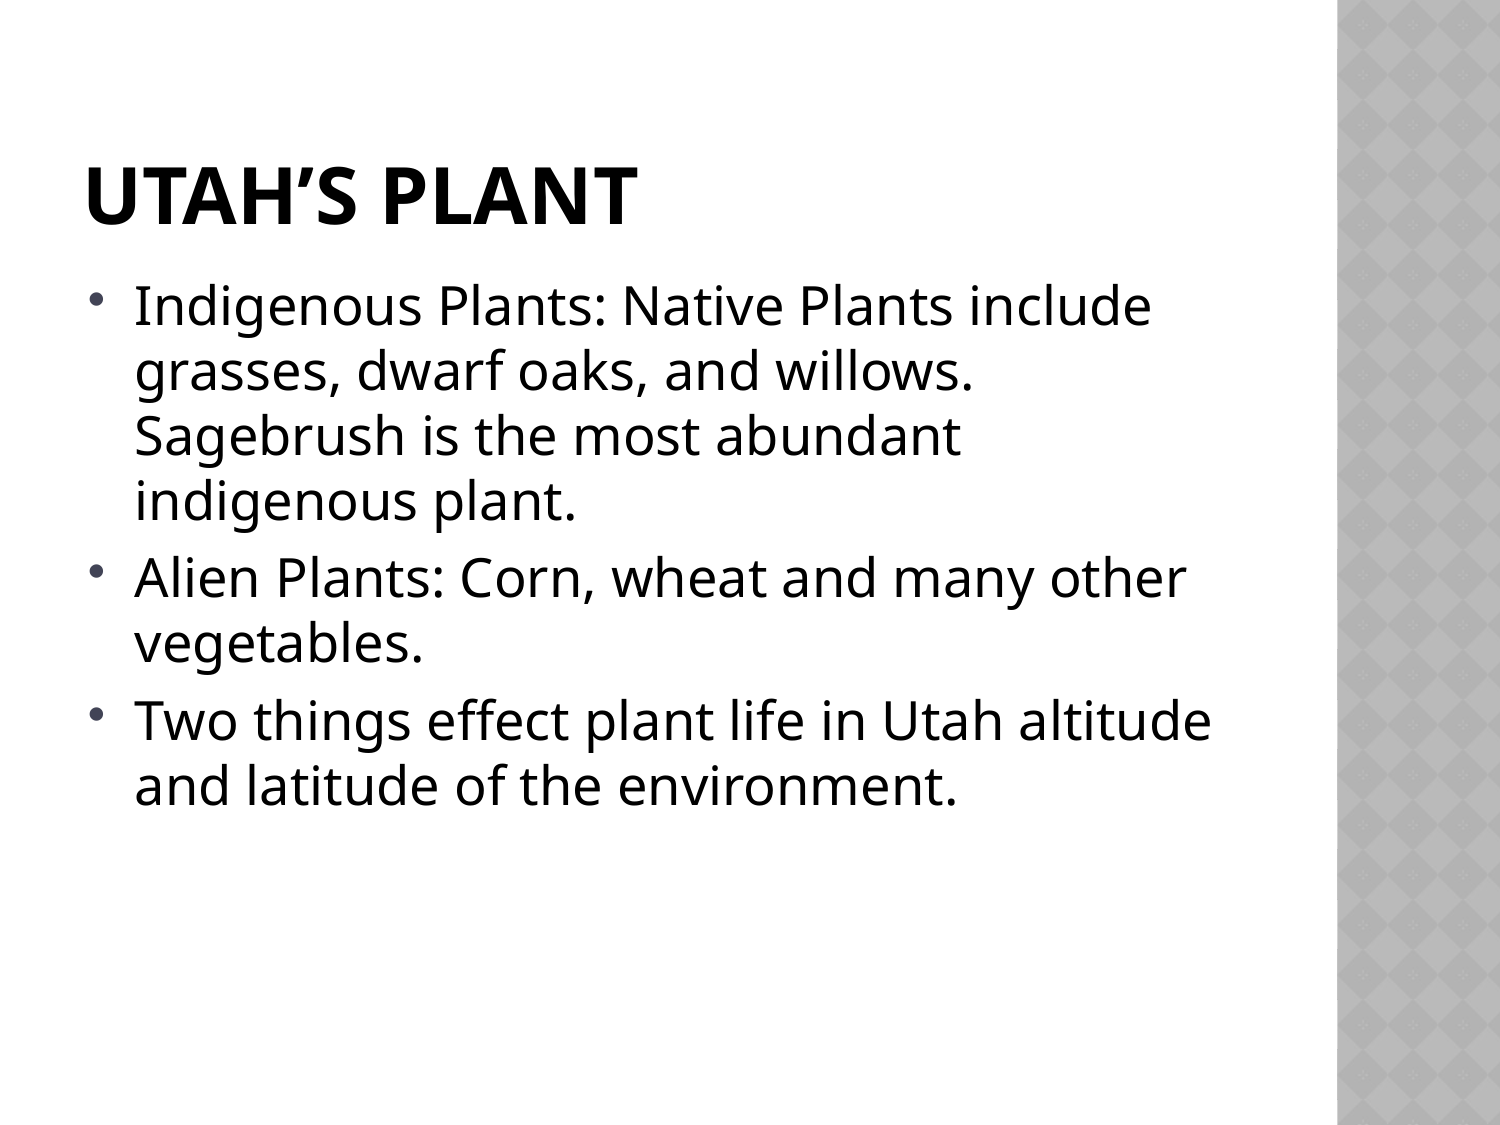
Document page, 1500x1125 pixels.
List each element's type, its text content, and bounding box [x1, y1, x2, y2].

list Indigenous Plants: Native Plants include grasses, dwarf oaks, and willows. Sagebrush is the most abundant indigenous plant. Alien Plants: Corn, wheat and many other vegetables. Two things effect plant life in Utah altitude and latitude of the environment. [75, 264, 1263, 1059]
title Utah’s Plant [75, 52, 1263, 240]
